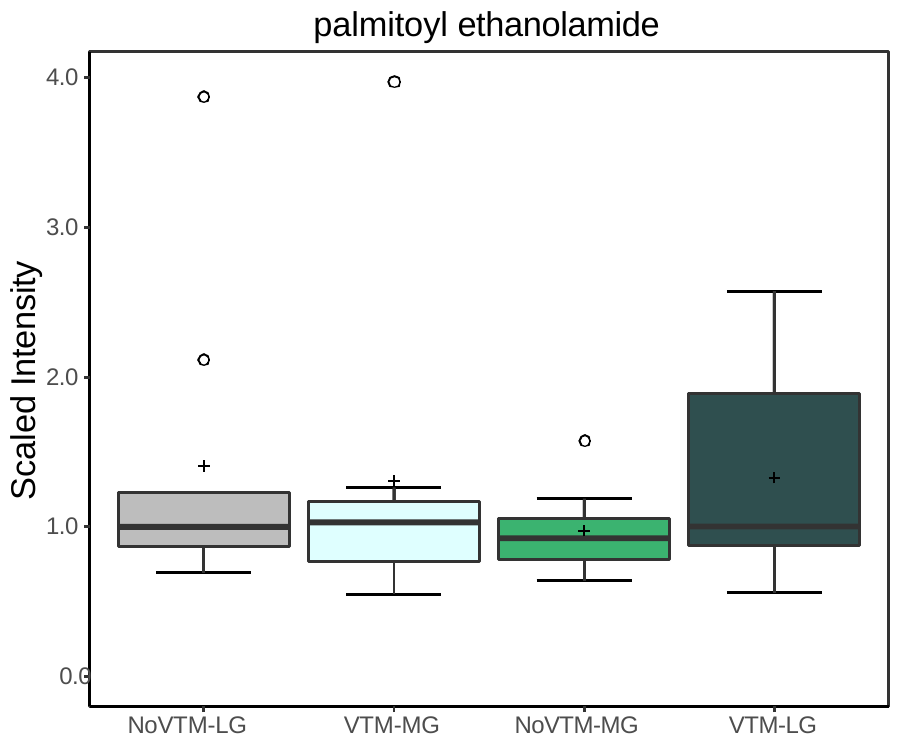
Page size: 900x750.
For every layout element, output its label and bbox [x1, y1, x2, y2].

text_box [1, 256, 82, 503]
footer [57, 661, 95, 750]
slide_number [125, 713, 257, 750]
text_box [44, 509, 82, 540]
text_box [44, 209, 82, 241]
text_box [83, 50, 891, 738]
text_box [44, 59, 82, 91]
text_box [311, 0, 667, 44]
